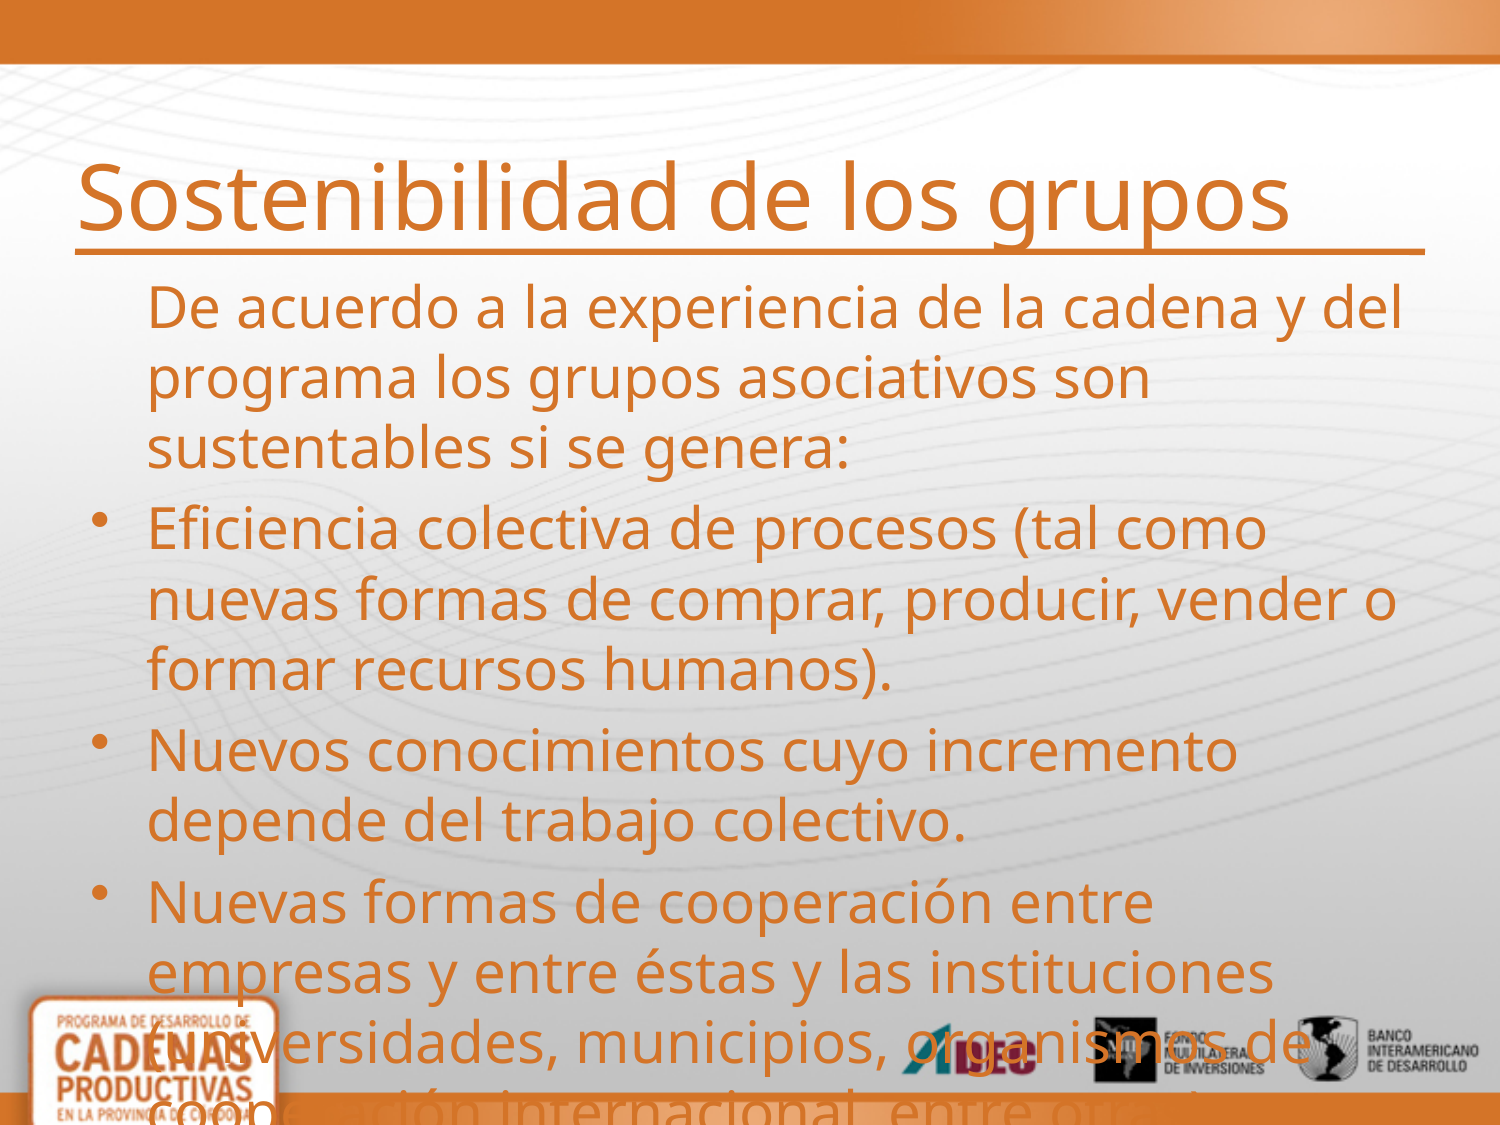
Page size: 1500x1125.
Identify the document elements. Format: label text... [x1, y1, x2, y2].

picture [0, 0, 1500, 1125]
list De acuerdo a la experiencia de la cadena y del programa los grupos asociativos son sustentables si se genera: Eficiencia colectiva de procesos (tal como nuevas formas de comprar, producir, vender o formar recursos humanos). Nuevos conocimientos cuyo incremento depende del trabajo colectivo. Nuevas formas de cooperación entre empresas y entre éstas y las instituciones (universidades, municipios, organismos de cooperación internacional, entre otras). [74, 262, 1426, 1006]
title Sostenibilidad de los grupos [61, 99, 1412, 288]
